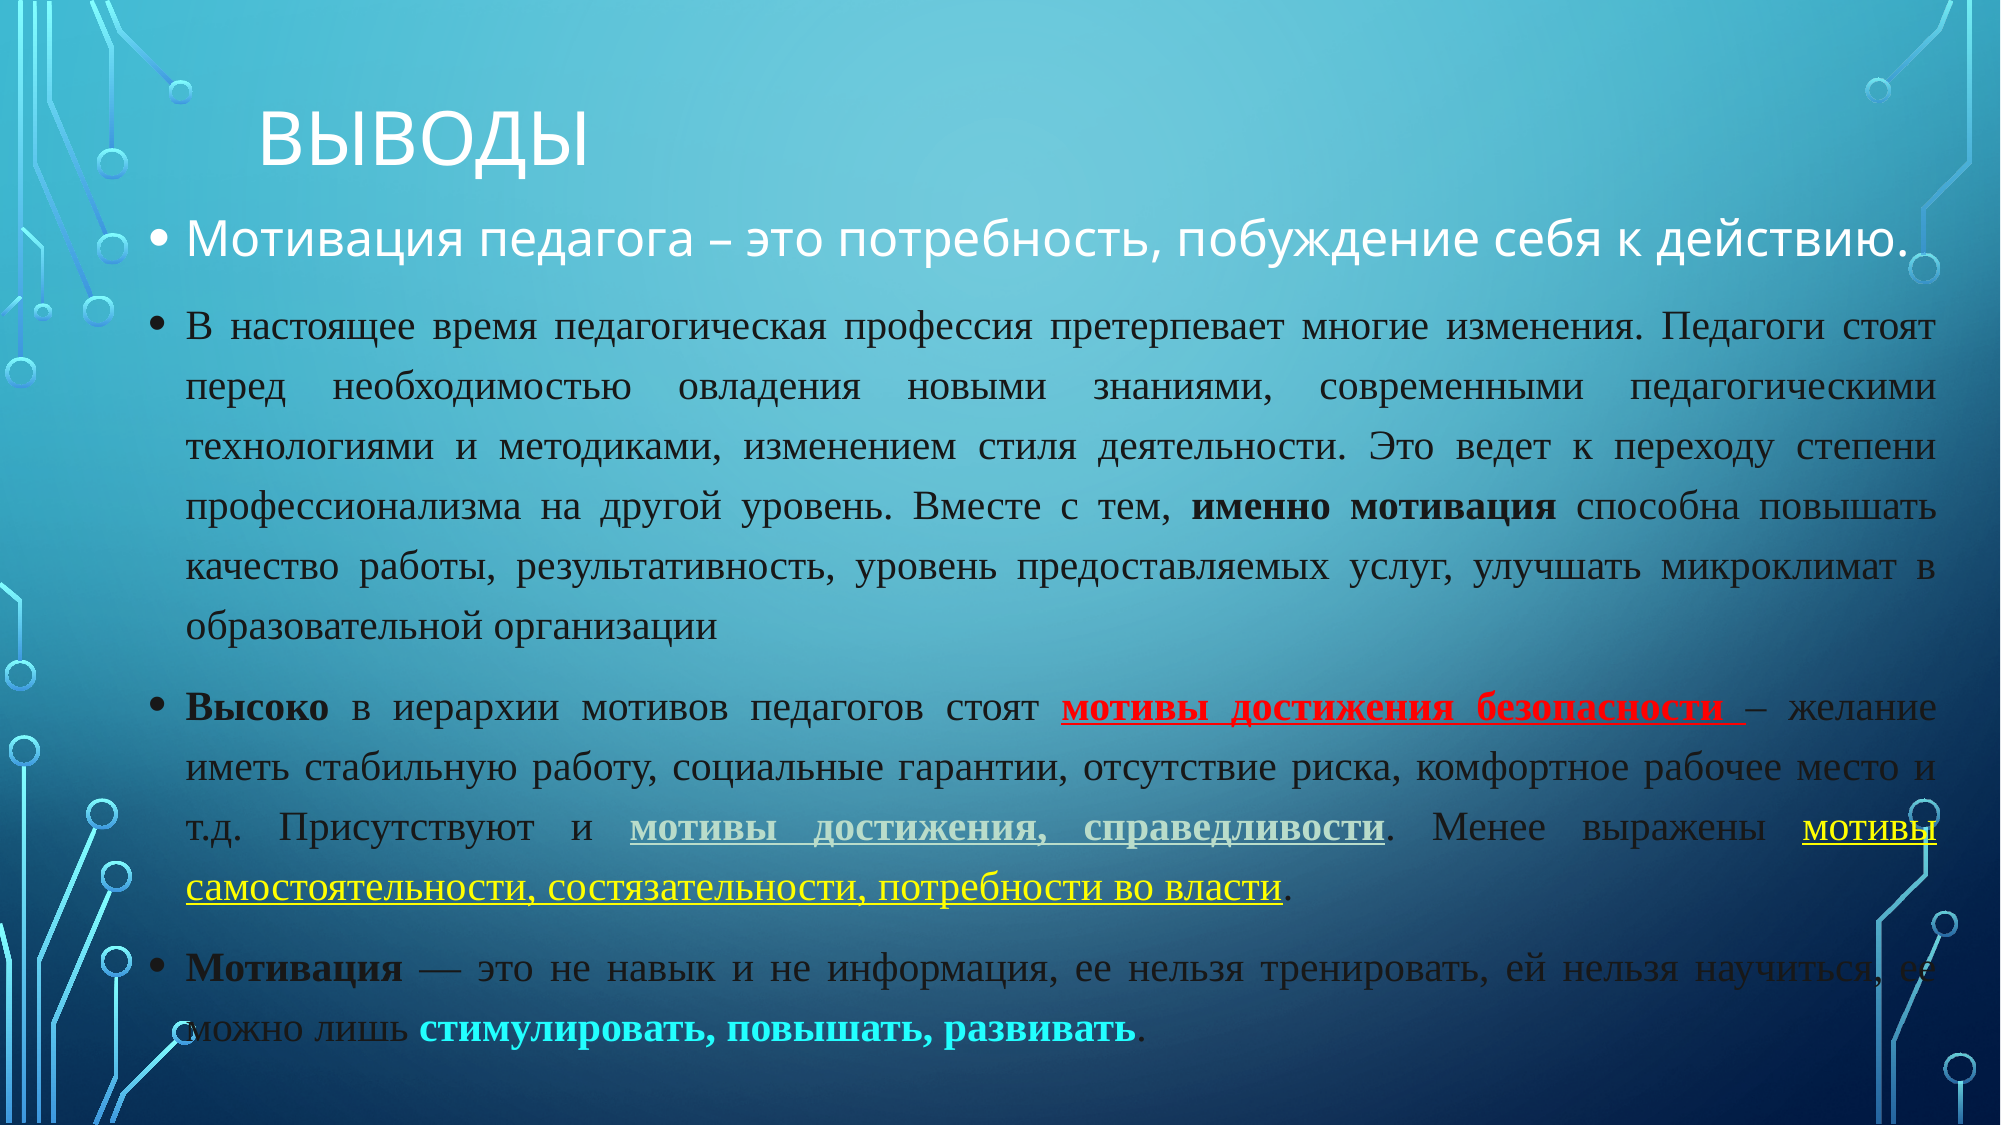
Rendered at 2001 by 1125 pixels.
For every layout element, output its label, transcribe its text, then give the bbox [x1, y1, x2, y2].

list Мотивация педагога – это потребность, побуждение себя к действию. В настоящее время педагогическая профессия претерпевает многие изменения. Педагоги стоят перед необходимостью овладения новыми знаниями, современными педагогическими технологиями и методиками, изменением стиля деятельности. Это ведет к переходу степени профессионализма на другой уровень. Вместе с тем, именно мотивация способна повышать качество работы, результативность, уровень предоставляемых услуг, улучшать микроклимат в образовательной организации Высоко в иерархии мотивов педагогов стоят мотивы достижения безопасности – желание иметь стабильную работу, социальные гарантии, отсутствие риска, комфортное рабочее место и т.д. Присутствуют и мотивы достижения, справедливости. Менее выражены мотивы самостоятельности, состязательности, потребности во власти. Мотивация — это не навык и не информация, ее нельзя тренировать, ей нельзя научиться, ее можно лишь стимулировать, повышать, развивать. [133, 187, 1953, 1106]
title выводы [241, 19, 1867, 187]
